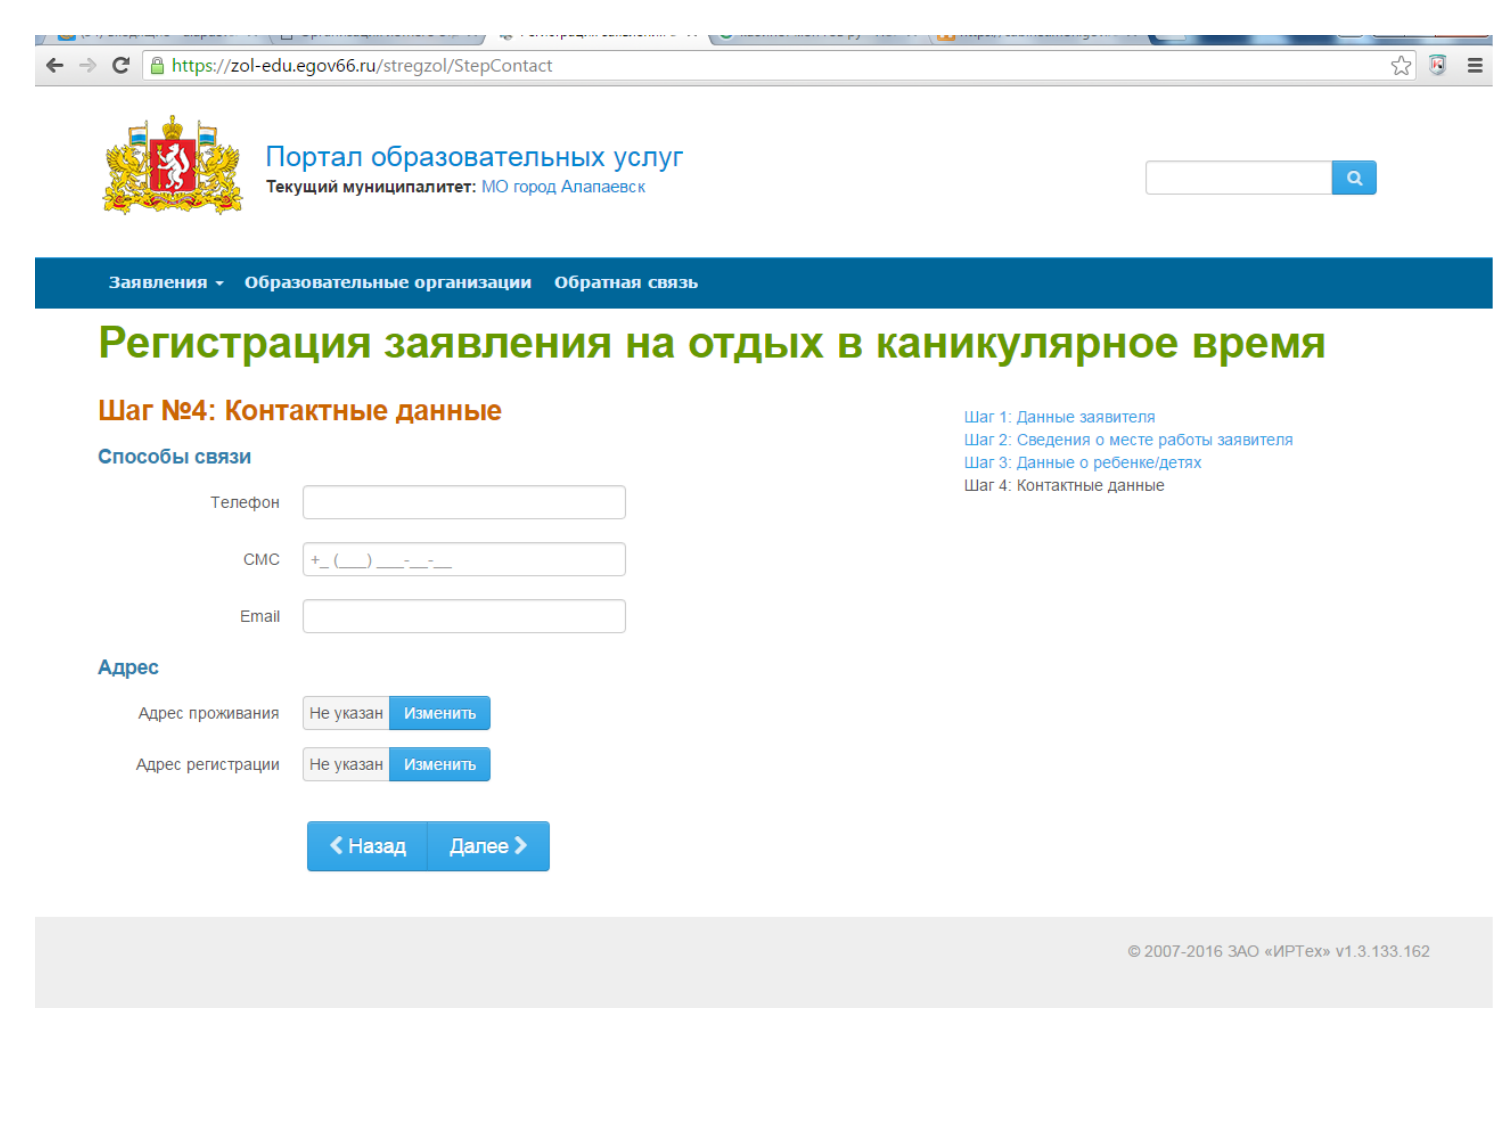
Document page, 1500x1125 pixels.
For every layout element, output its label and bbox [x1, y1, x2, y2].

list [34, 34, 1493, 1008]
